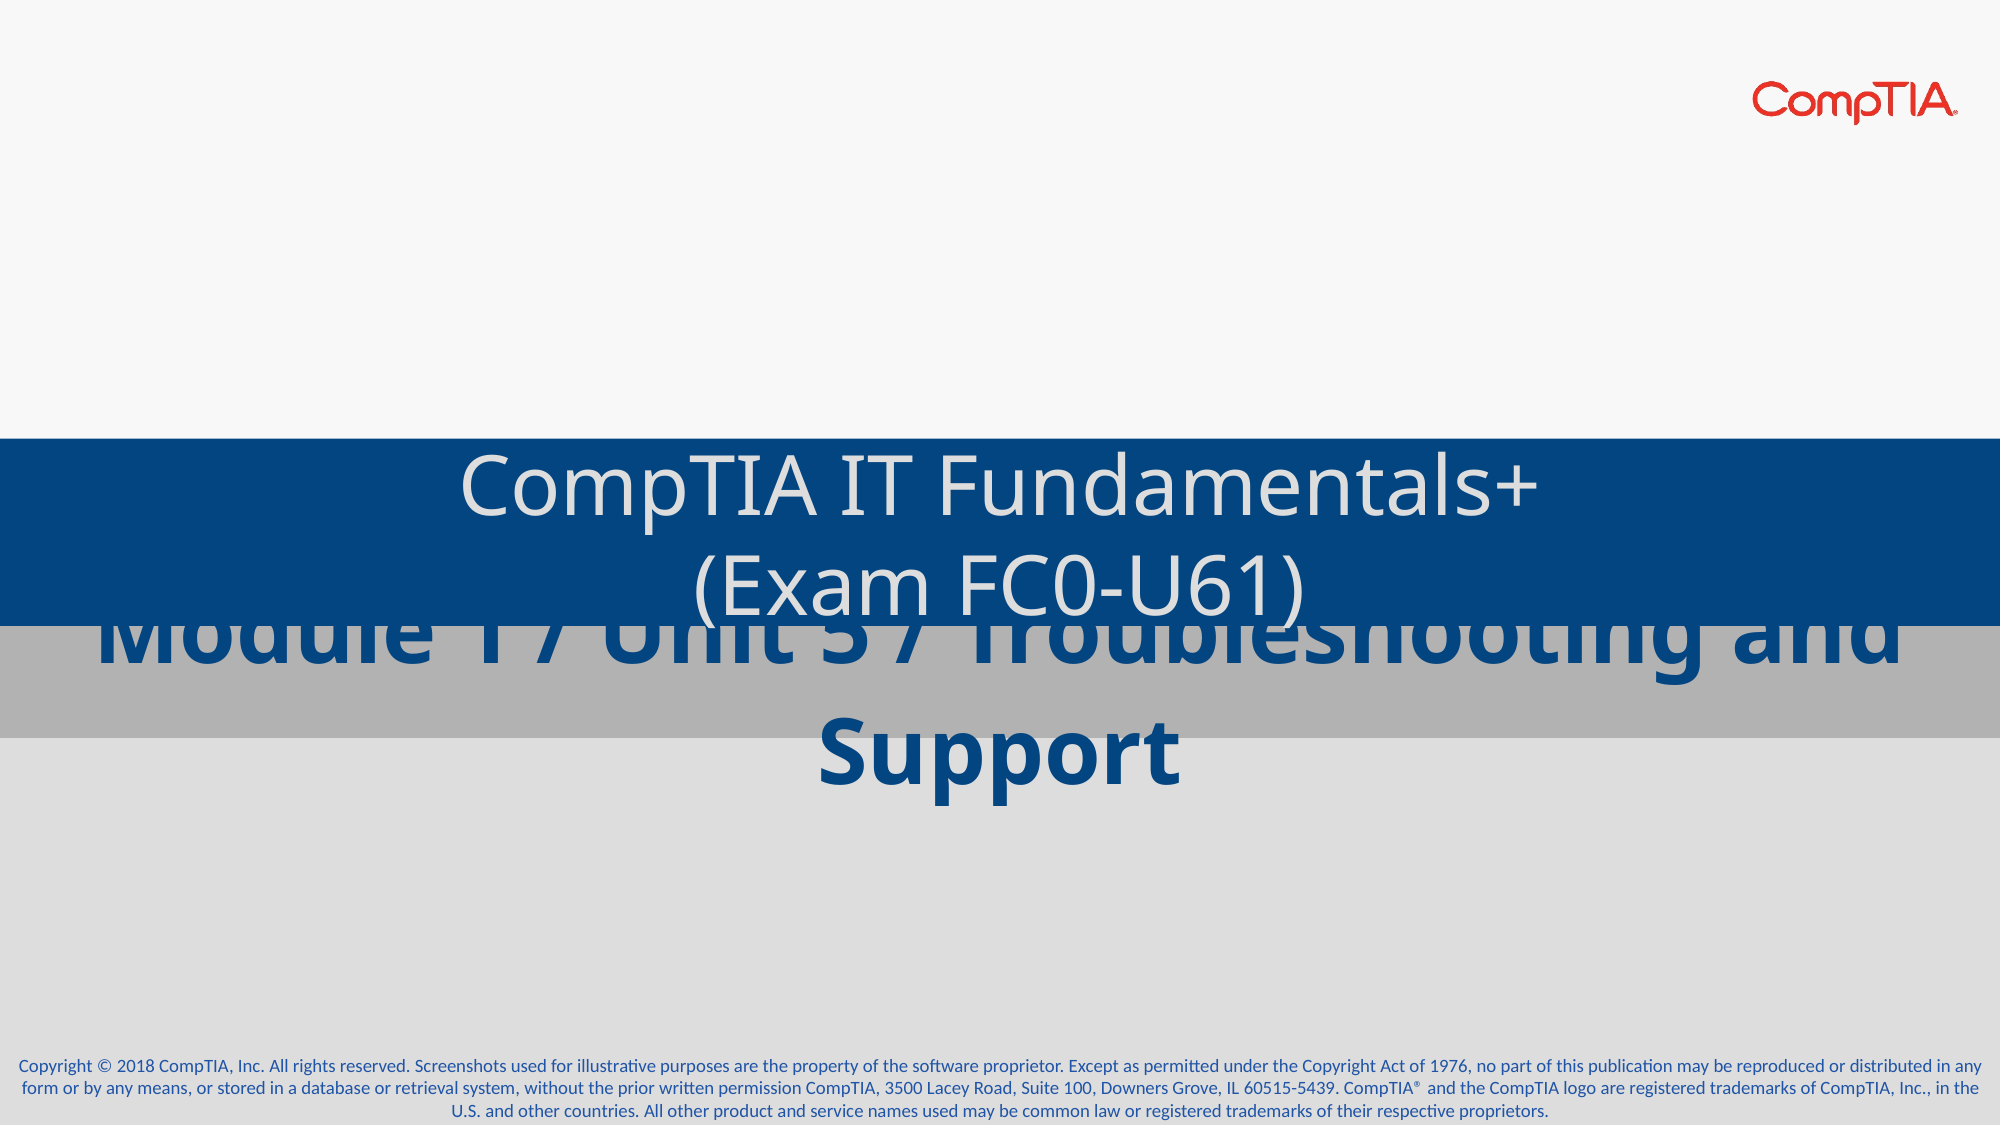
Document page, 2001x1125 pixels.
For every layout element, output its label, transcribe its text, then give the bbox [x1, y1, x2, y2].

title CompTIA IT Fundamentals+ (Exam FC0‑U61) [0, 438, 2000, 626]
subtitle Module 1 / Unit 5 / Troubleshooting and Support [0, 626, 2000, 738]
picture [1738, 36, 1972, 167]
